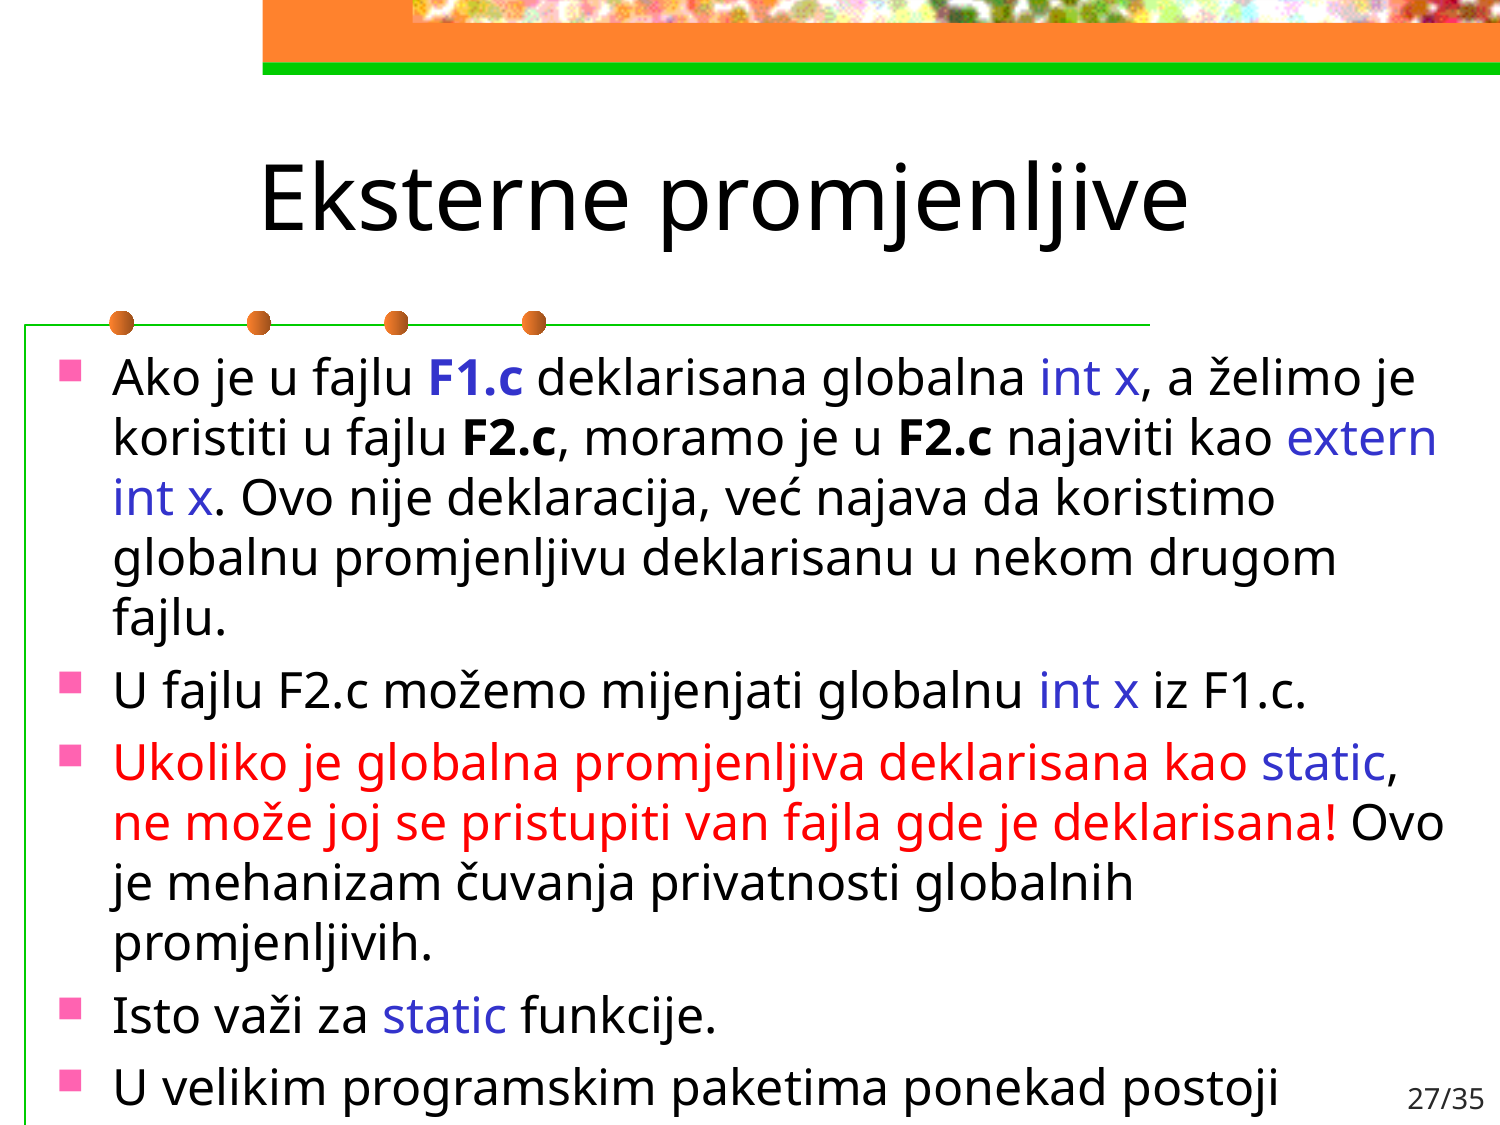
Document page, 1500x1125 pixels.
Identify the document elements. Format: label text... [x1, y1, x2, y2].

title Eksterne promjenljive [87, 99, 1363, 288]
picture [412, 0, 1500, 23]
text_box 27/35 [1374, 1072, 1500, 1123]
list Ako je u fajlu F1.c deklarisana globalna int x, a želimo je koristiti u fajlu F2.c, moramo je u F2.c najaviti kao extern int x. Ovo nije deklaracija, već najava da koristimo globalnu promjenljivu deklarisanu u nekom drugom fajlu. U fajlu F2.c možemo mijenjati globalnu int x iz F1.c. Ukoliko je globalna promjenljiva deklarisana kao static, ne može joj se pristupiti van fajla gde je deklarisana! Ovo je mehanizam čuvanja privatnosti globalnih promjenljivih. Isto važi za static funkcije. U velikim programskim paketima ponekad postoji potreba za globalnim promjenljivim koje će koristiti svi programski moduli, ali u našim programima to je rijetko potrebno. [41, 338, 1471, 1106]
